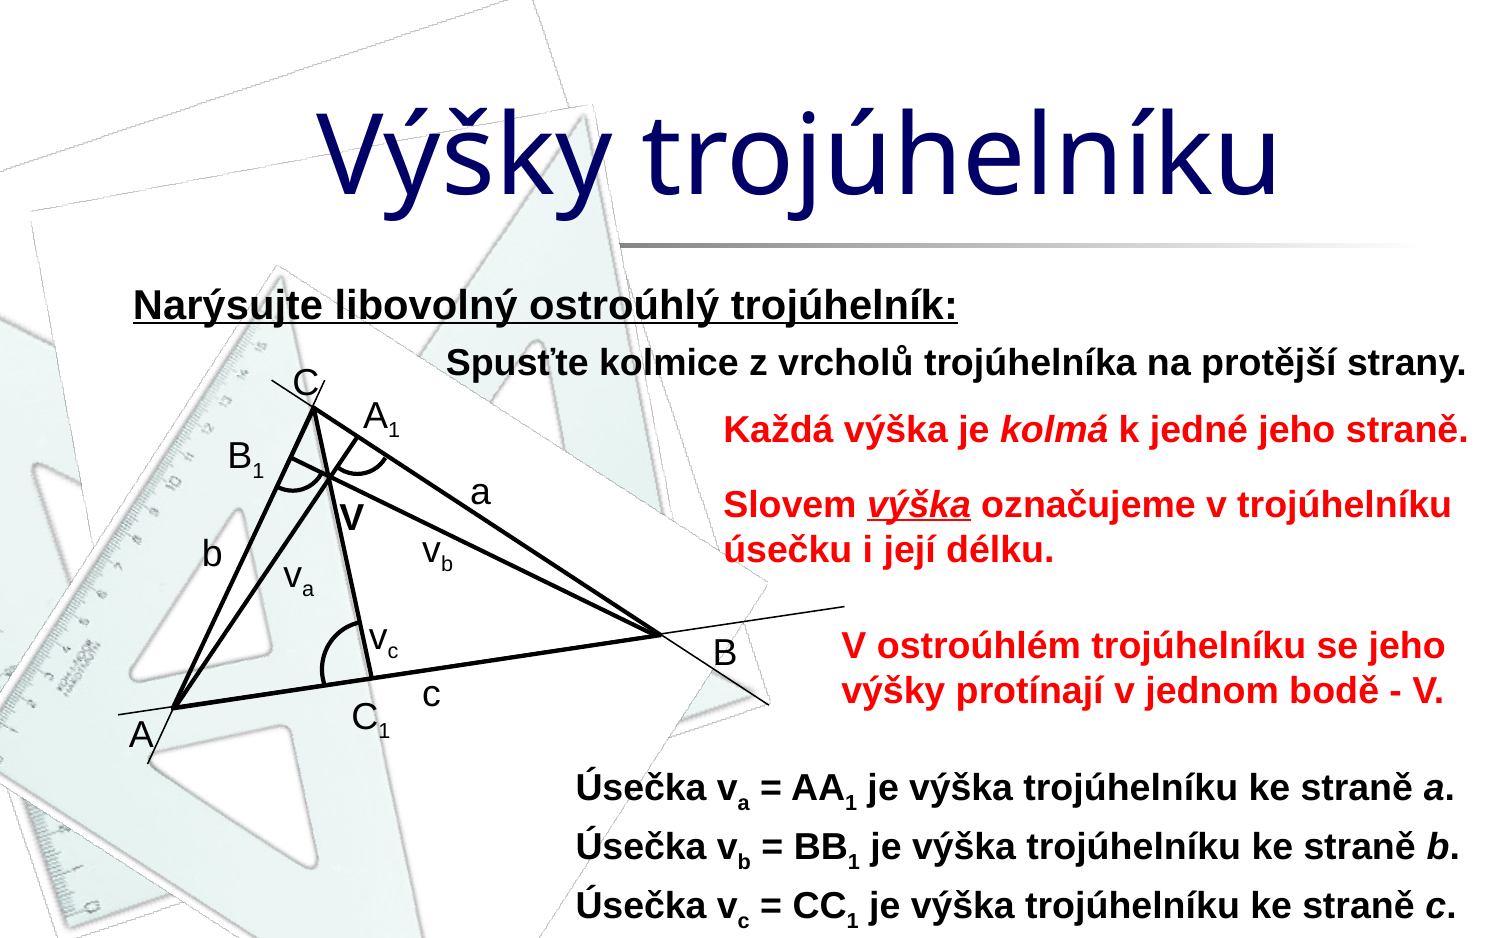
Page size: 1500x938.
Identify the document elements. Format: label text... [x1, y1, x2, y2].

text_box V ostroúhlém trojúhelníku se jeho výšky protínají v jednom bodě - V. [848, 614, 1500, 719]
text_box Úsečka vc = CC1 je výška trojúhelníku ke straně c. [661, 873, 1484, 938]
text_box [313, 406, 373, 455]
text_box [173, 436, 358, 709]
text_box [363, 456, 656, 636]
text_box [117, 606, 142, 716]
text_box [362, 642, 662, 709]
text_box Spusťte kolmice z vrcholů trojúhelníka na protější strany. [674, 330, 1500, 391]
text_box Úsečka vb = BB1 je výška trojúhelníku ke straně b. [661, 814, 1483, 873]
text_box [147, 379, 325, 765]
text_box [363, 644, 373, 680]
text_box Slovem výška označujeme v trojúhelníku úsečku i její délku. [774, 472, 1500, 578]
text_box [172, 406, 312, 436]
text_box Úsečka va = AA1 je výška trojúhelníku ke straně a. [674, 755, 1480, 814]
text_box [373, 406, 662, 636]
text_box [327, 379, 770, 706]
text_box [662, 606, 845, 716]
text_box Narýsujte libovolný ostroúhlý trojúhelník: [674, 270, 1084, 330]
text_box Každá výška je kolmá k jedné jeho straně. [774, 398, 1500, 458]
text_box Výšky trojúhelníku [162, 74, 1438, 213]
picture [292, 0, 557, 74]
picture [0, 94, 730, 938]
